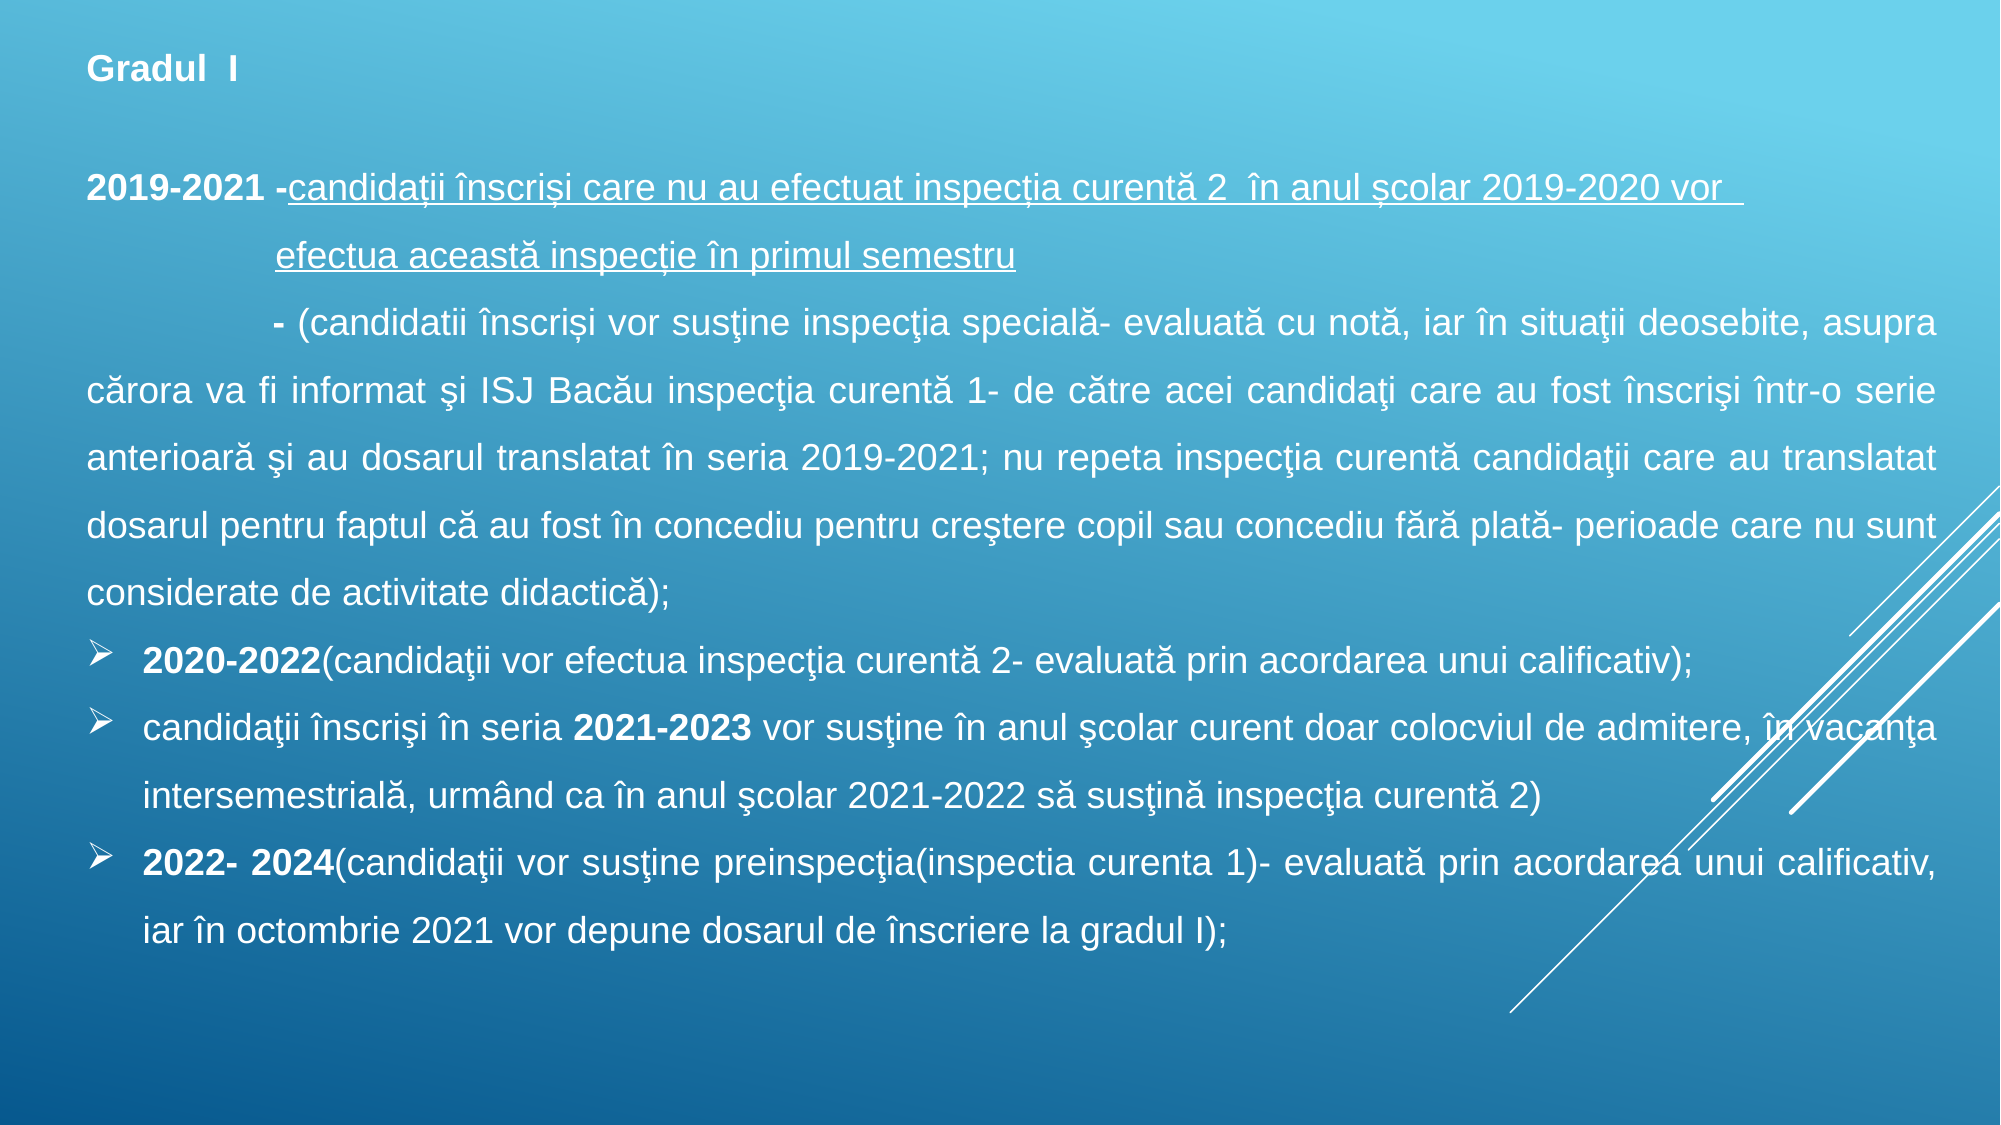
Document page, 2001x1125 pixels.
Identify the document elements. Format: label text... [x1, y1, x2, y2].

text_box Gradul I 2019-2021 -candidații înscriși care nu au efectuat inspecția curentă 2 în anul școlar 2019-2020 vor efectua această inspecție în primul semestru - (candidatii înscriși vor susţine inspecţia specială- evaluată cu notă, iar în situaţii deosebite, asupra cărora va fi informat şi ISJ Bacău inspecţia curentă 1- de către acei candidaţi care au fost înscrişi într-o serie anterioară şi au dosarul translatat în seria 2019-2021; nu repeta inspecţia curentă candidaţii care au translatat dosarul pentru faptul că au fost în concediu pentru creştere copil sau concediu fără plată- perioade care nu sunt considerate de activitate didactică); 2020-2022(candidaţii vor efectua inspecţia curentă 2- evaluată prin acordarea unui calificativ); candidaţii înscrişi în seria 2021-2023 vor susţine în anul şcolar curent doar colocviul de admitere, în vacanţa intersemestrială, urmând ca în anul şcolar 2021-2022 să susţină inspecţia curentă 2) 2022- 2024(candidaţii vor susţine preinspecţia(inspectia curenta 1)- evaluată prin acordarea unui calificativ, iar în octombrie 2021 vor depune dosarul de înscriere la gradul I); [71, 29, 1953, 1026]
